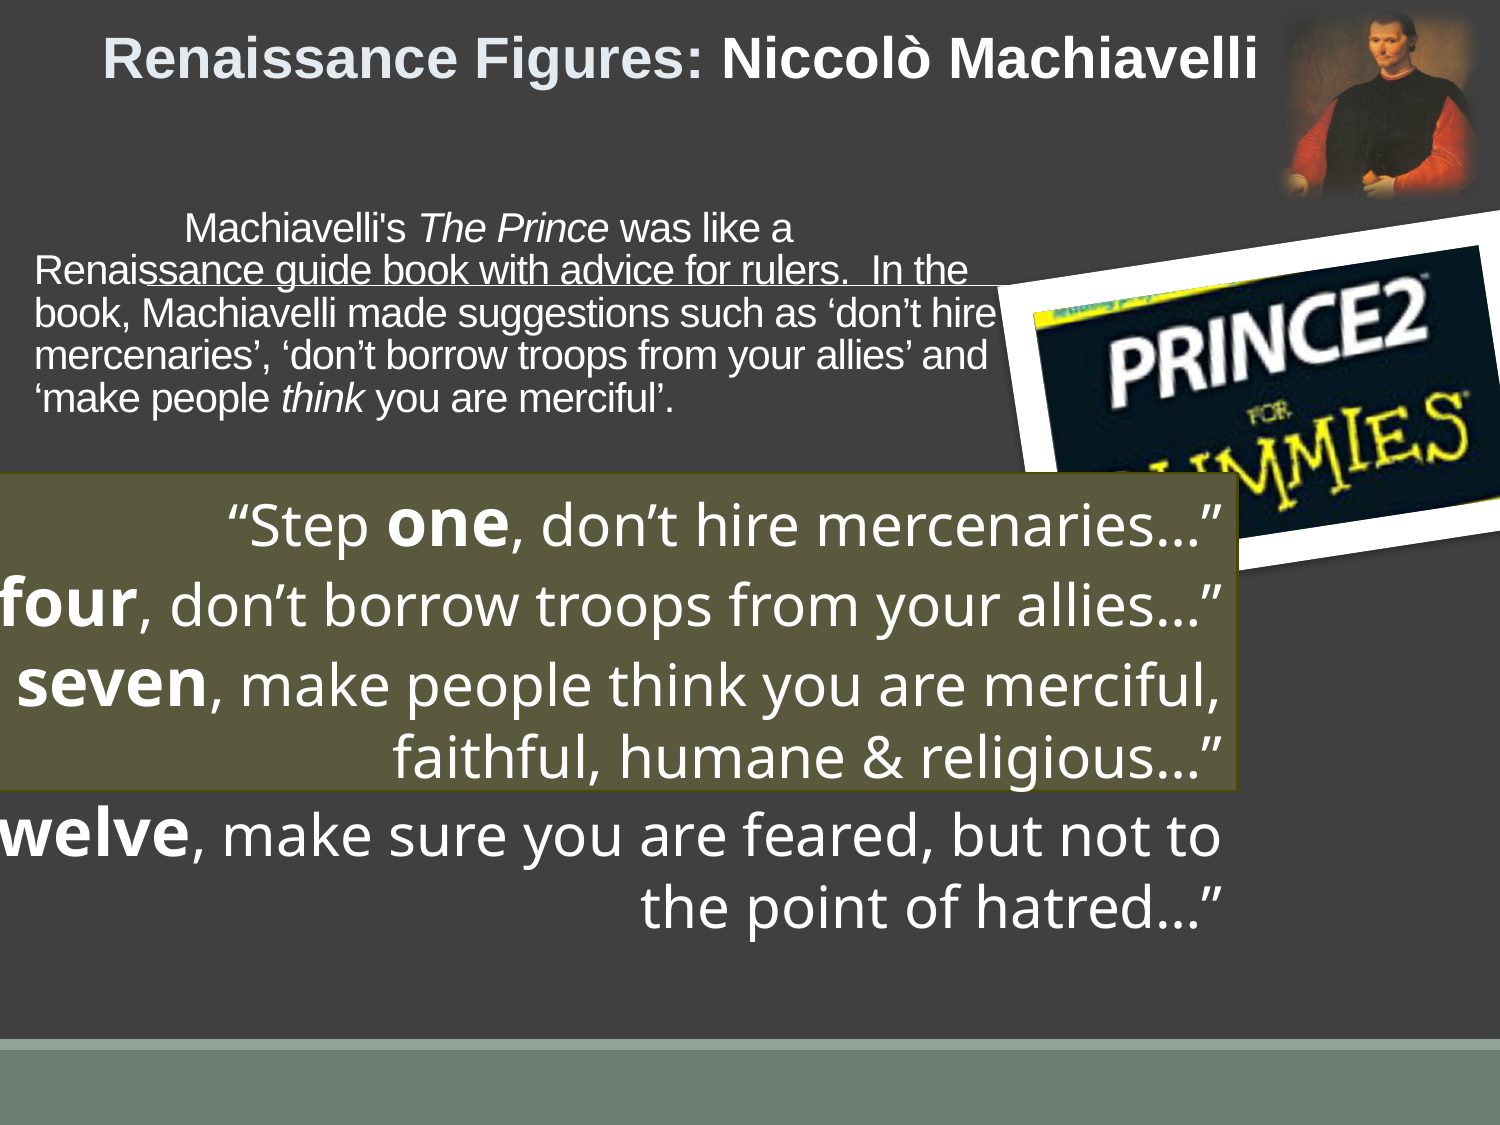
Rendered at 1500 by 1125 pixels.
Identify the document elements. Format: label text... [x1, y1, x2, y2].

picture [1034, 246, 1500, 538]
text_box “Step one, don’t hire mercenaries…” “Step four, don’t borrow troops from your allies…” “Step seven, make people think you are merciful, faithful, humane & religious…” “Step twelve, make sure you are feared, but not to the point of hatred…” [0, 472, 1239, 792]
title Machiavelli's The Prince was like a Renaissance guide book with advice for rulers. In the book, Machiavelli made suggestions such as ‘don’t hire mercenaries’, ‘don’t borrow troops from your allies’ and ‘make people think you are merciful’. [18, 125, 1033, 429]
picture [1274, 2, 1486, 207]
text_box Renaissance Figures: Niccolò Machiavelli [0, 12, 1271, 105]
